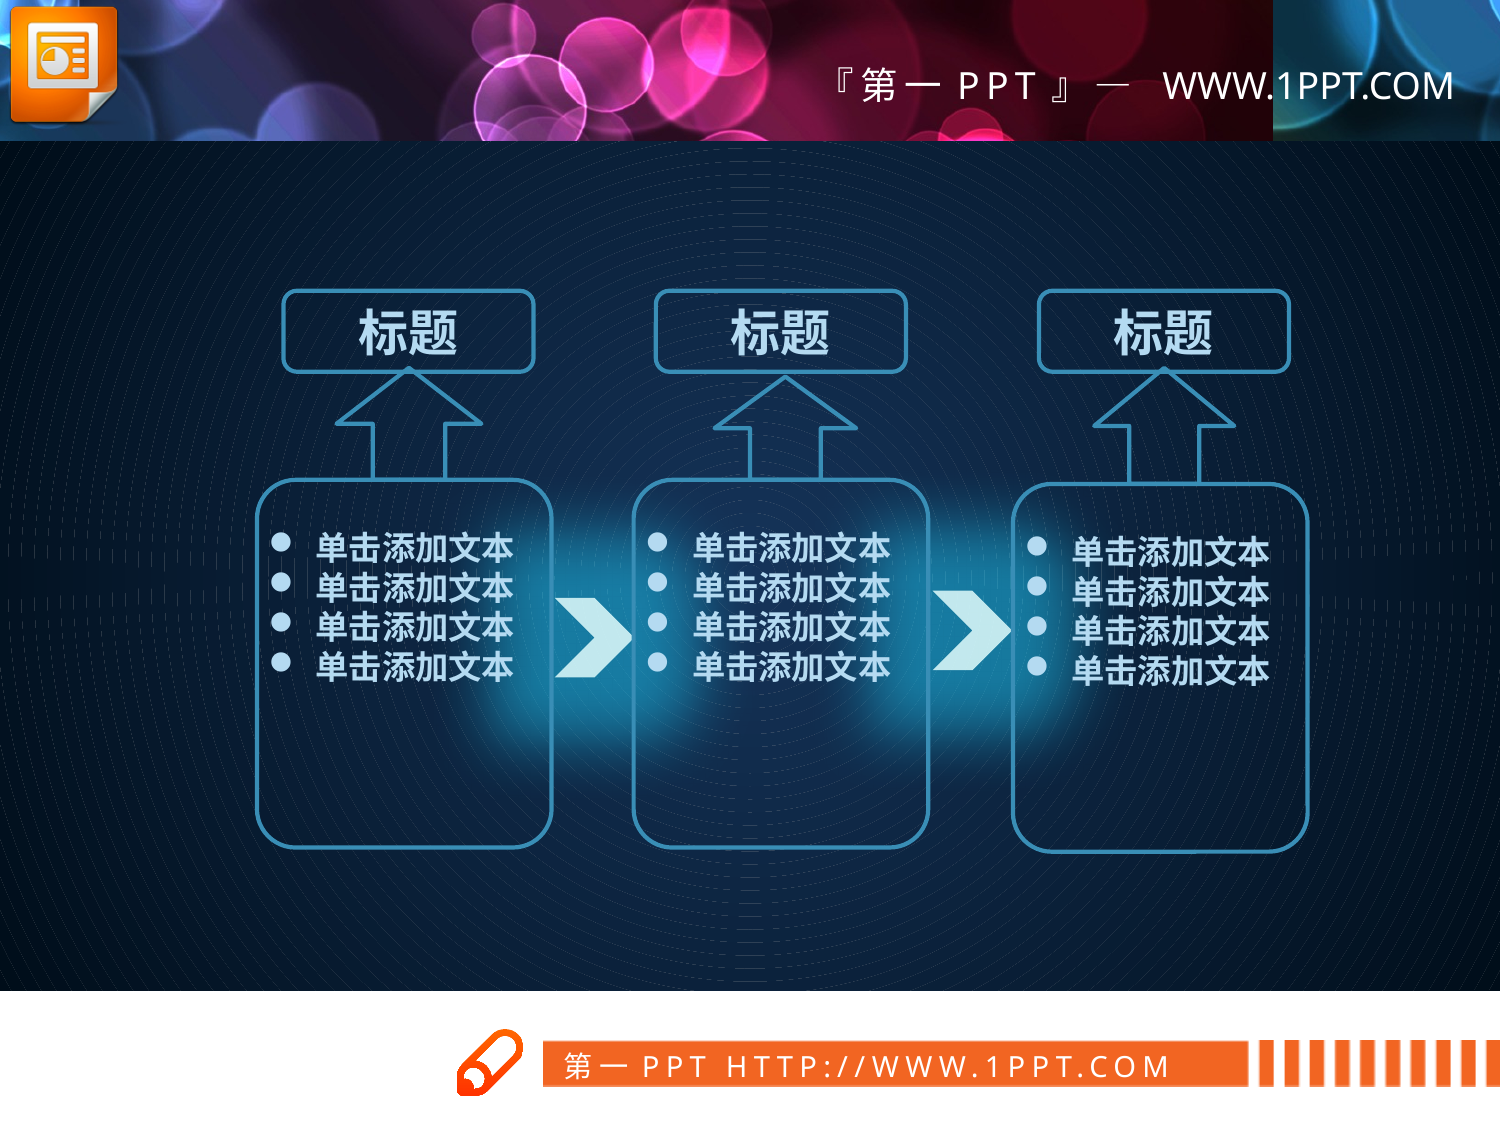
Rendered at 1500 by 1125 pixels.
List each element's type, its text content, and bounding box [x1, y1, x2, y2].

picture [543, 1040, 1500, 1087]
text_box [933, 588, 1004, 673]
picture [0, 0, 1500, 141]
text_box 标题 [281, 288, 536, 366]
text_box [630, 376, 929, 848]
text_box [1009, 367, 1308, 852]
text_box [253, 367, 552, 848]
text_box 标题 [1036, 288, 1292, 366]
text_box [556, 595, 625, 680]
text_box 标题 [653, 288, 909, 374]
